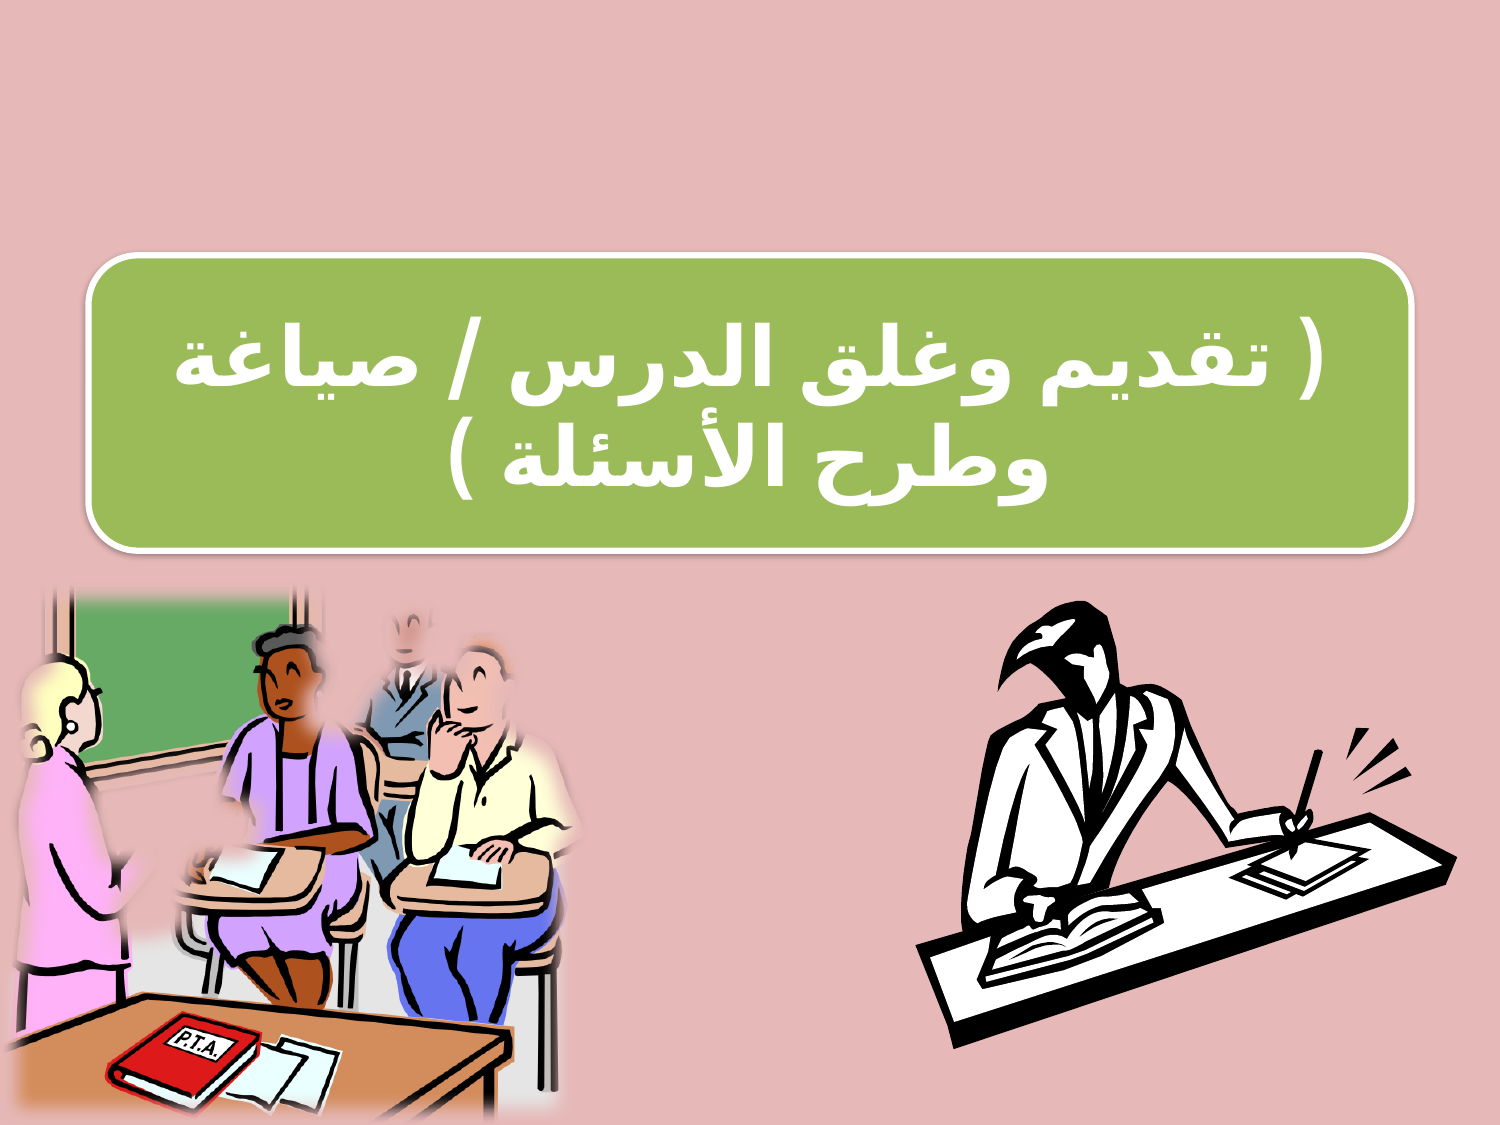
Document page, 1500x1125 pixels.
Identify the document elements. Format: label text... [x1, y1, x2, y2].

text_box ( تقديم وغلق الدرس / صياغة وطرح الأسئلة ) [85, 252, 1415, 554]
picture [0, 582, 597, 1125]
picture [915, 597, 1458, 1050]
